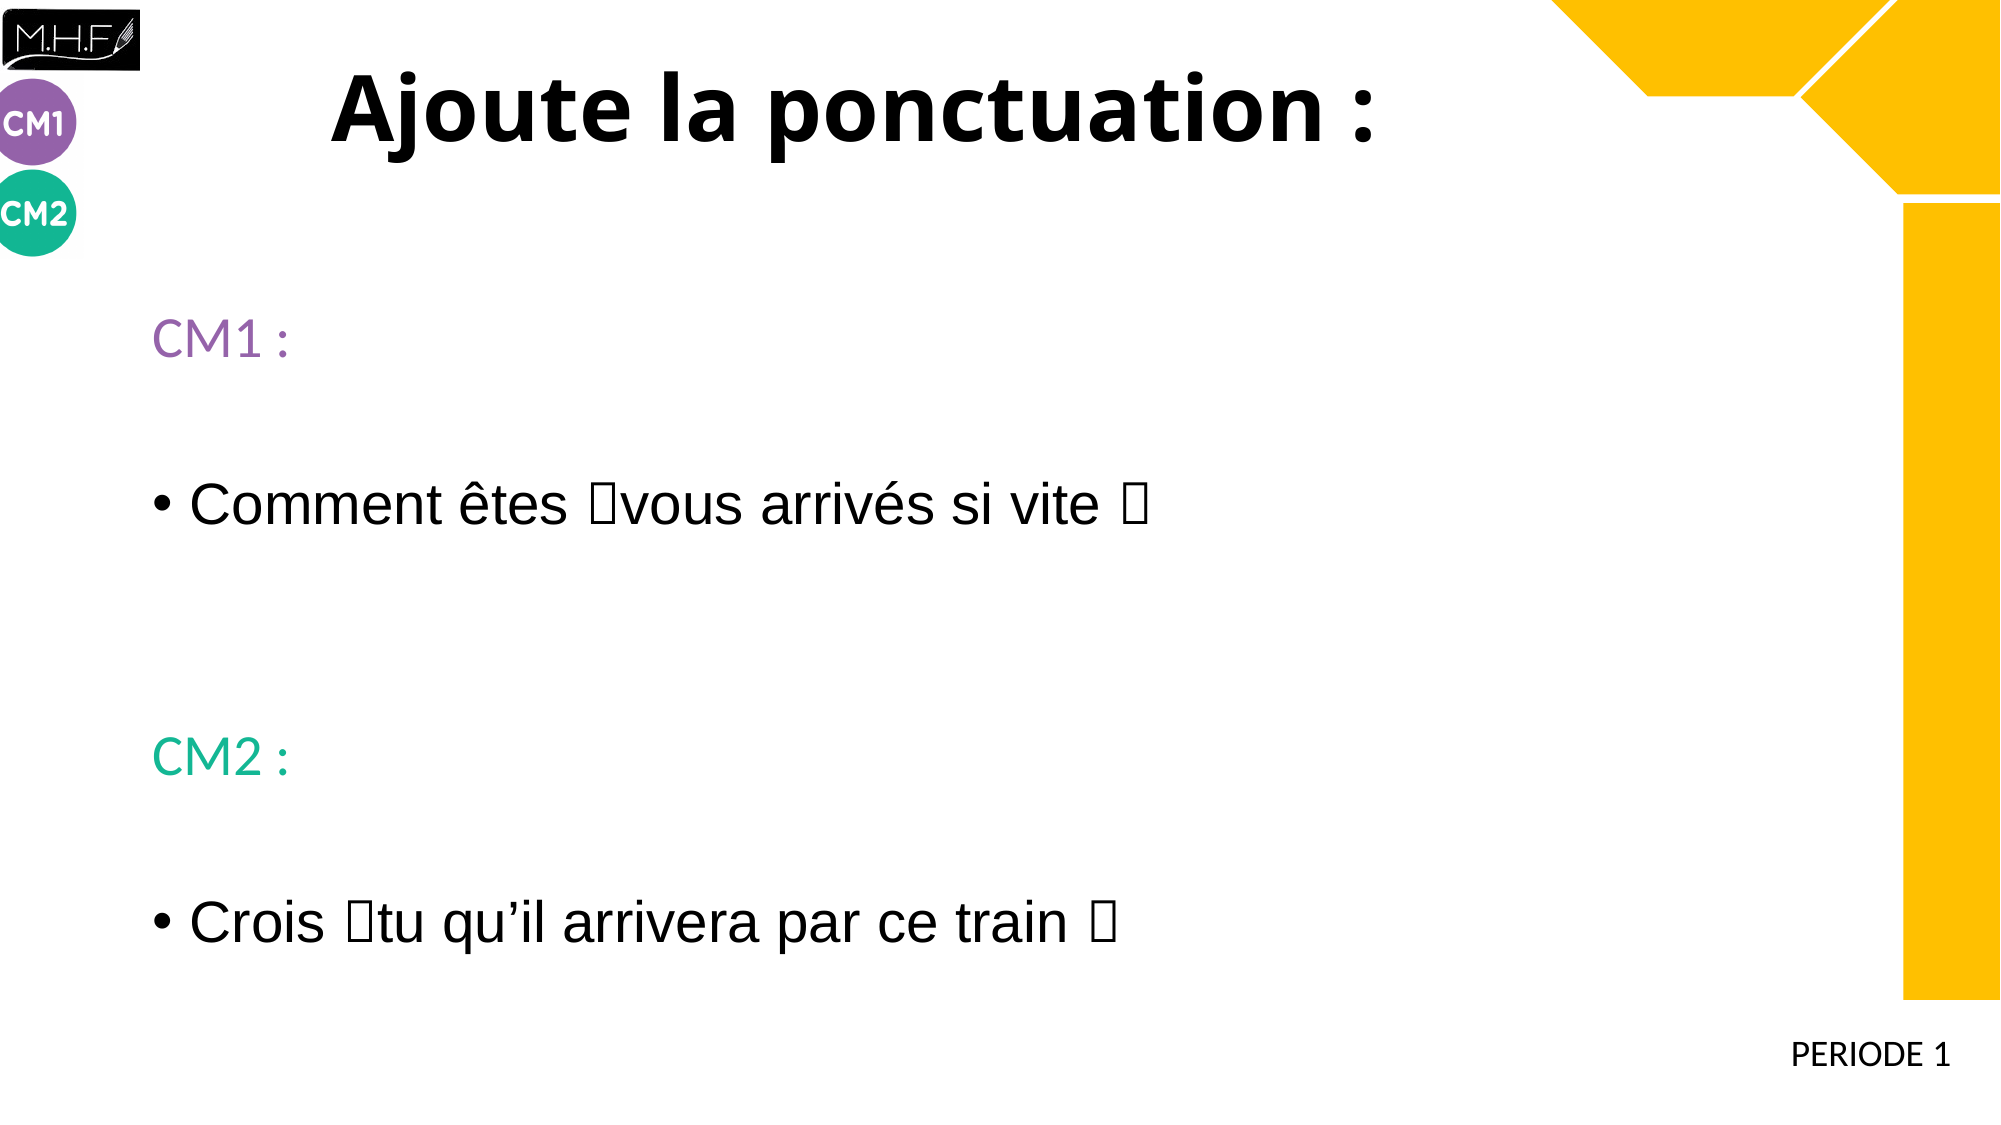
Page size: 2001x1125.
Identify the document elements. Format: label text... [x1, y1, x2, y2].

list CM1 : Comment êtes vous arrivés si vite  CM2 : Crois tu qu’il arrivera par ce train  [137, 299, 1863, 1014]
text_box PERIODE 1 [1362, 1021, 1967, 1082]
title Ajoute la ponctuation : [316, 3, 1863, 221]
text_box [1549, 0, 1892, 98]
text_box [1799, 0, 2000, 196]
text_box [1902, 202, 2000, 1001]
picture [0, 7, 140, 259]
